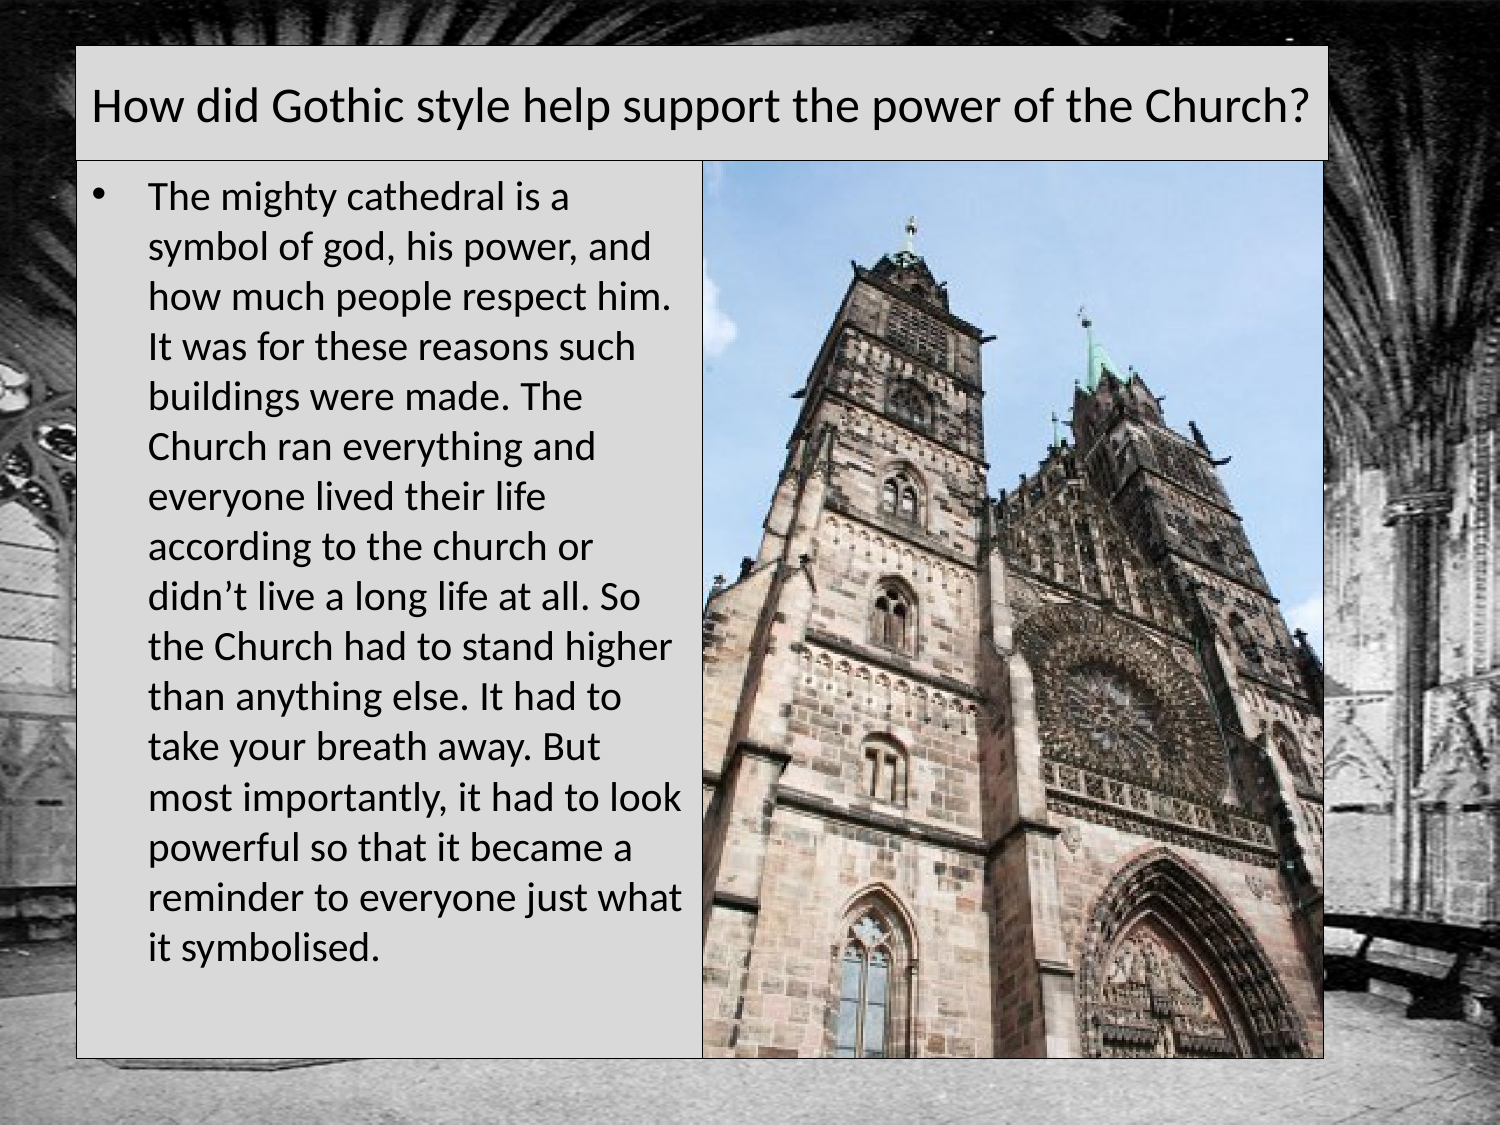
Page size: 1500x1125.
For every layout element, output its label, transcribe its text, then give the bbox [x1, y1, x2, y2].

text_box The mighty cathedral is a symbol of god, his power, and how much people respect him. It was for these reasons such buildings were made. The Church ran everything and everyone lived their life according to the church or didn’t live a long life at all. So the Church had to stand higher than anything else. It had to take your breath away. But most importantly, it had to look powerful so that it became a reminder to everyone just what it symbolised. [76, 160, 701, 1059]
picture [0, 0, 1500, 1125]
text_box How did Gothic style help support the power of the Church? [75, 45, 1329, 161]
